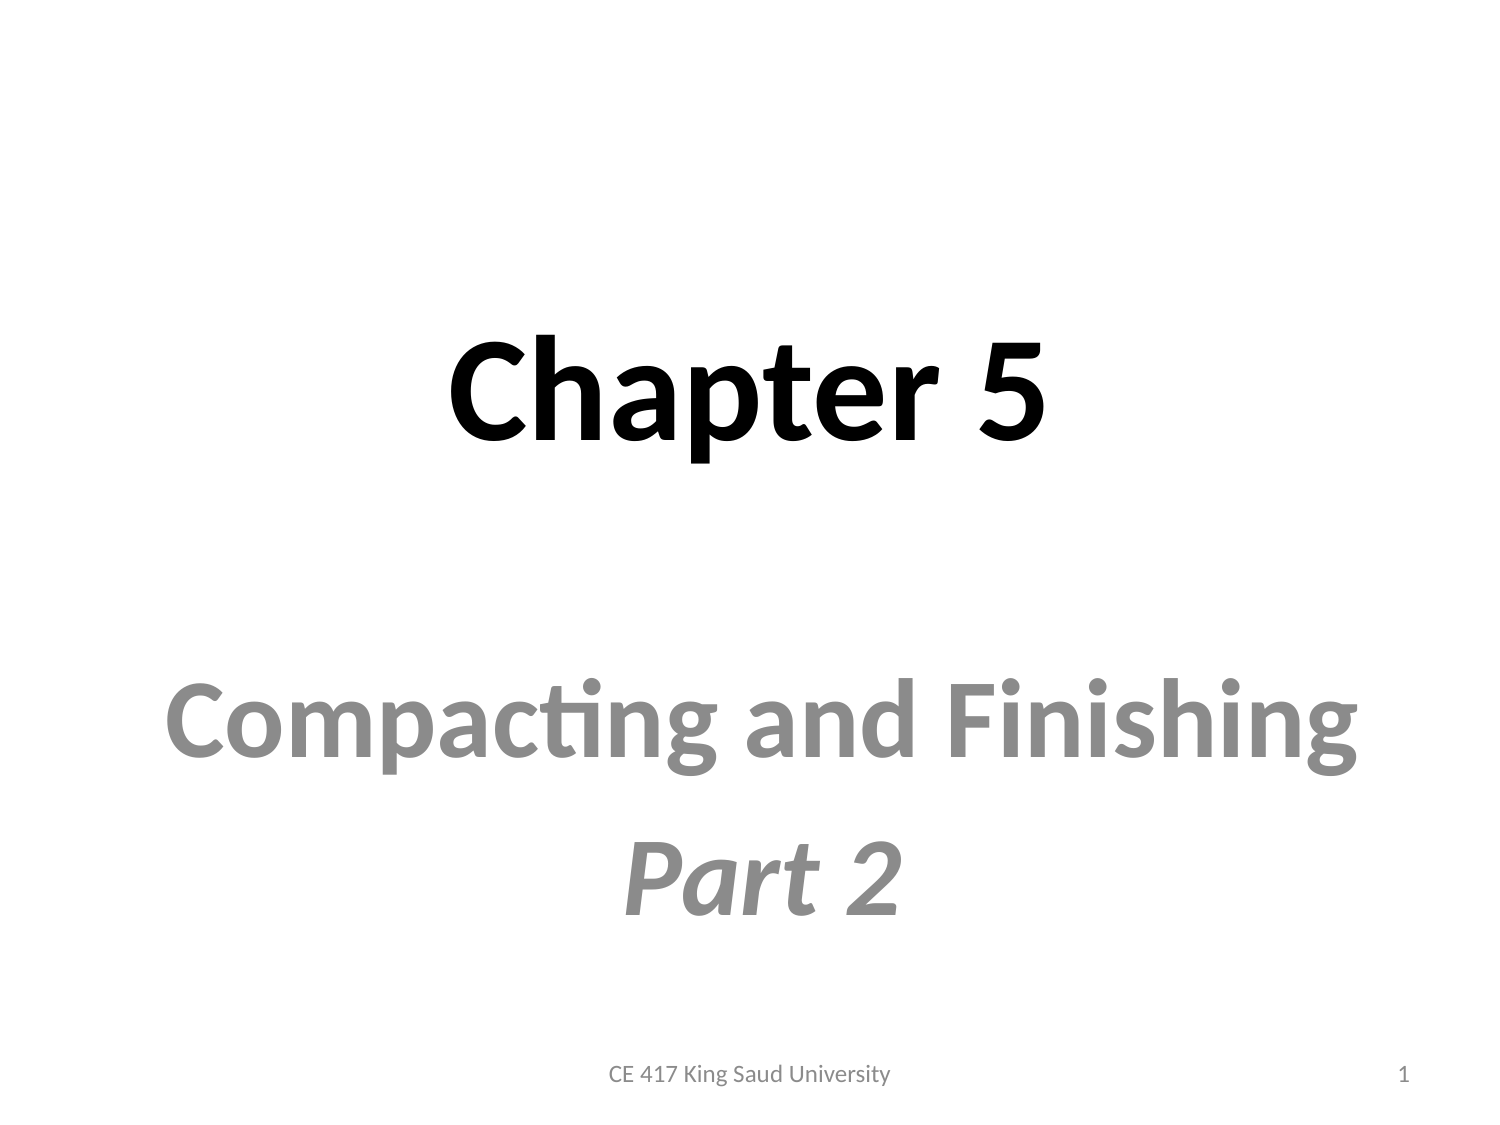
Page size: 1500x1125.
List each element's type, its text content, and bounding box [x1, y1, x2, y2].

subtitle Compacting and Finishing Part 2 [137, 637, 1388, 925]
title Chapter 5 [112, 349, 1388, 591]
footer CE 417 King Saud University [512, 1042, 988, 1103]
slide_number 1 [1074, 1042, 1425, 1103]
